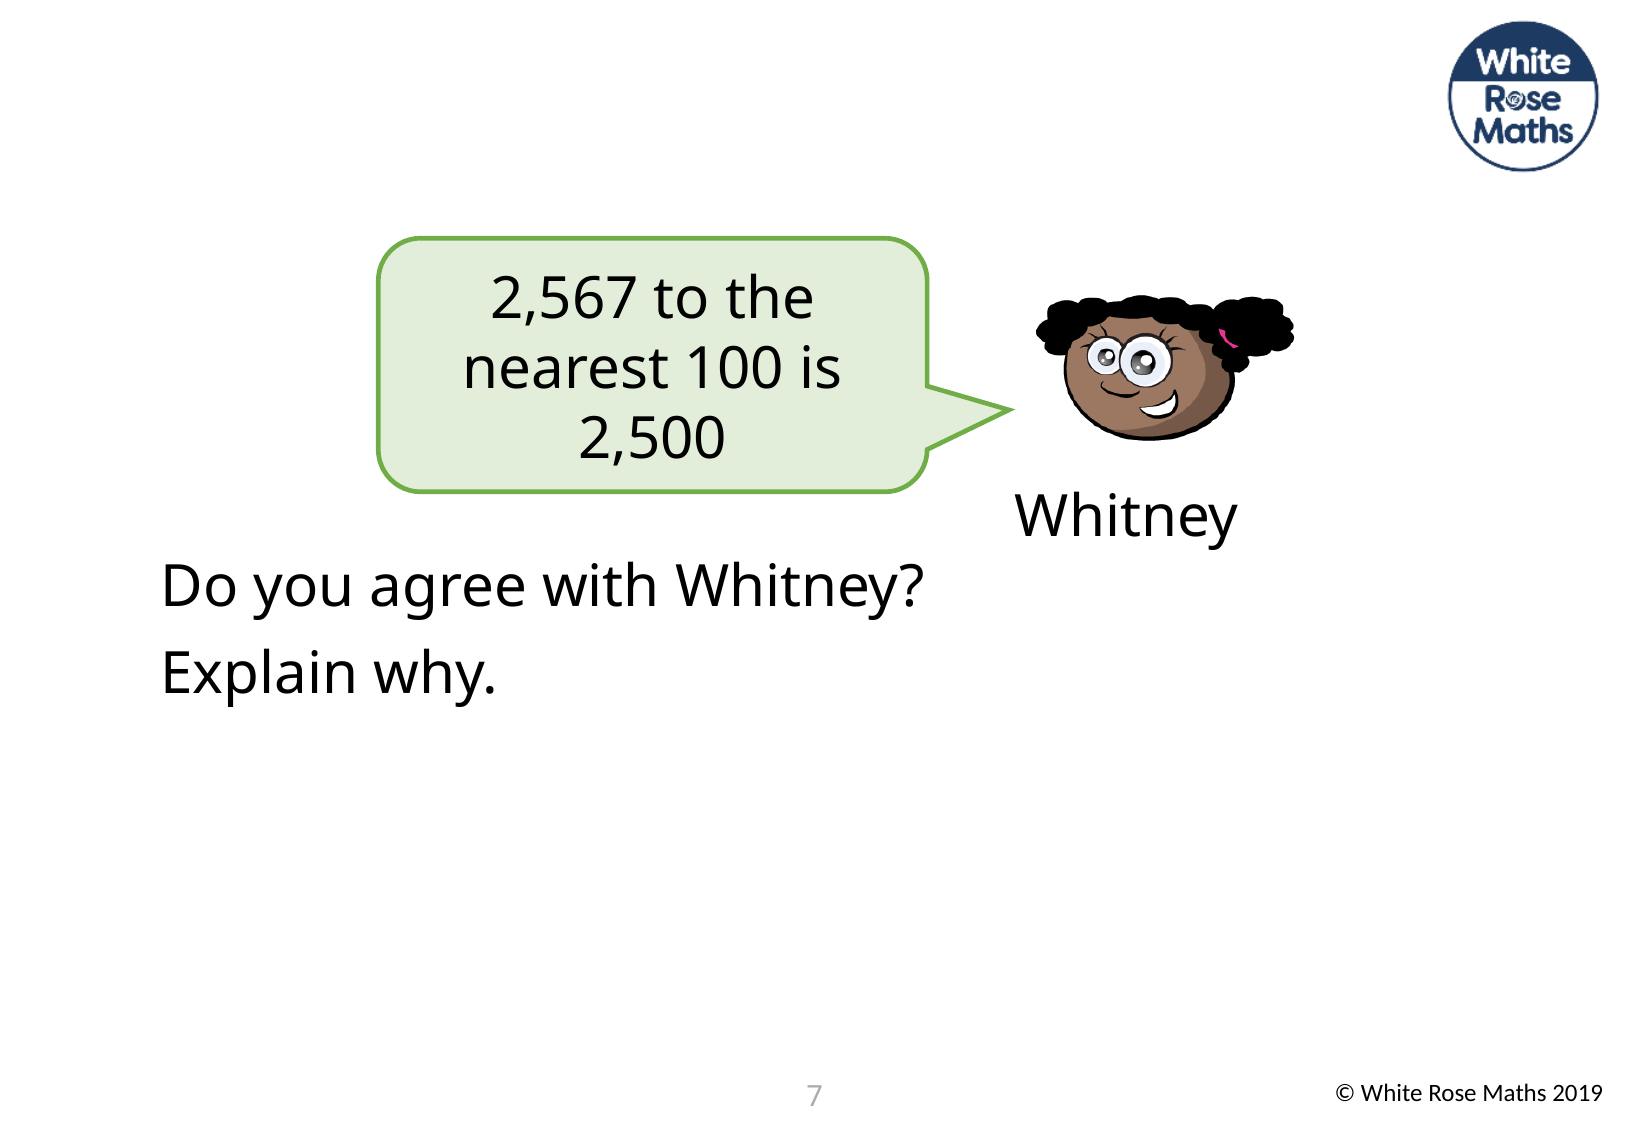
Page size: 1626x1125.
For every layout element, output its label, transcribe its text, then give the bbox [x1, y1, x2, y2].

text_box Whitney Do you agree with Whitney? Explain why. [145, 120, 1468, 713]
picture [1028, 195, 1297, 574]
picture [1444, 17, 1602, 175]
slide_number 7 [776, 1069, 854, 1125]
text_box 2,567 to the nearest 100 is 2,500 [377, 237, 1012, 493]
